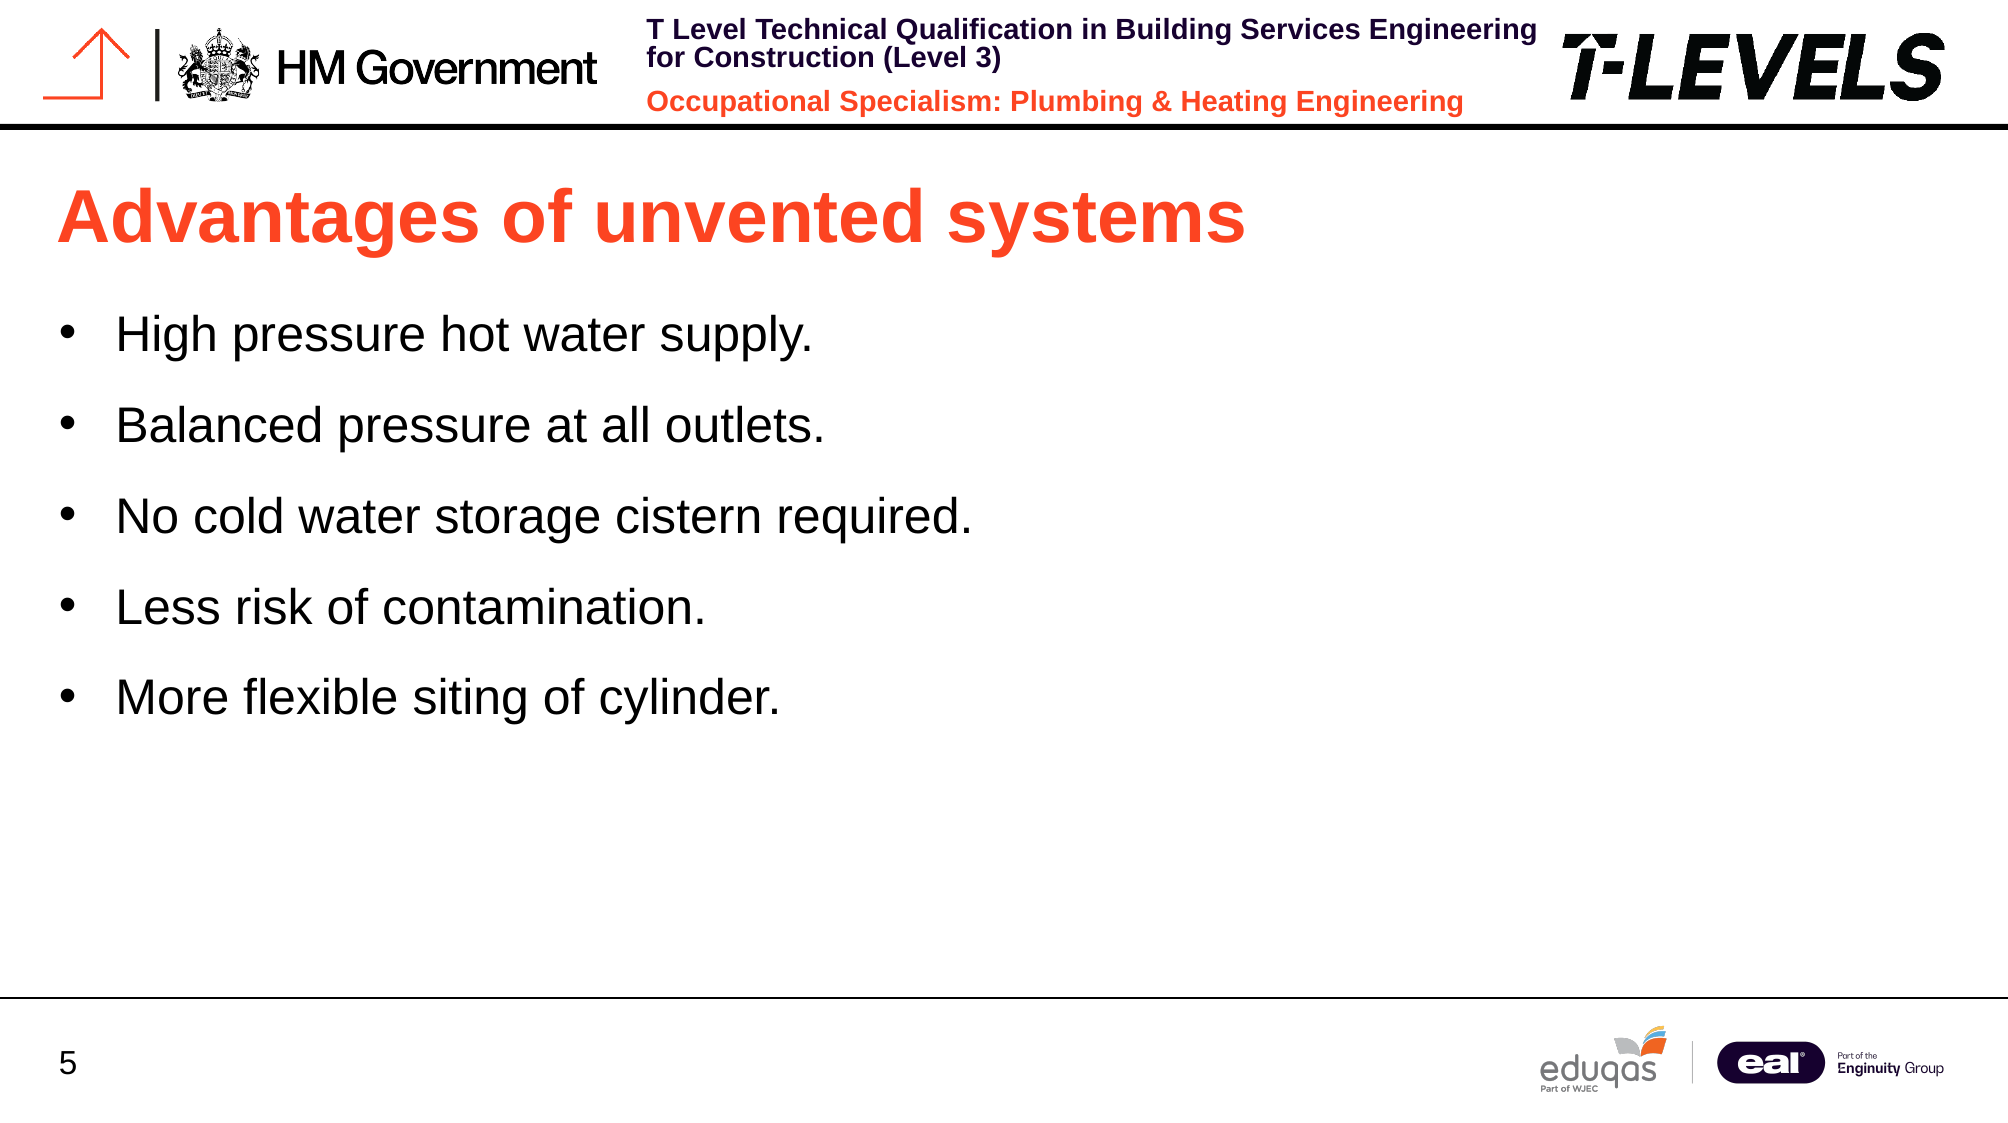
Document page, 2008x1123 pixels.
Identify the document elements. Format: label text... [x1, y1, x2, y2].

list High pressure hot water supply. Balanced pressure at all outlets. No cold water storage cistern required. Less risk of contamination. More flexible siting of cylinder. [59, 295, 1949, 975]
picture [38, 27, 136, 100]
title Advantages of unvented systems [41, 111, 1949, 314]
picture [1543, 25, 1964, 108]
picture [155, 28, 597, 102]
picture [1535, 1021, 1949, 1097]
